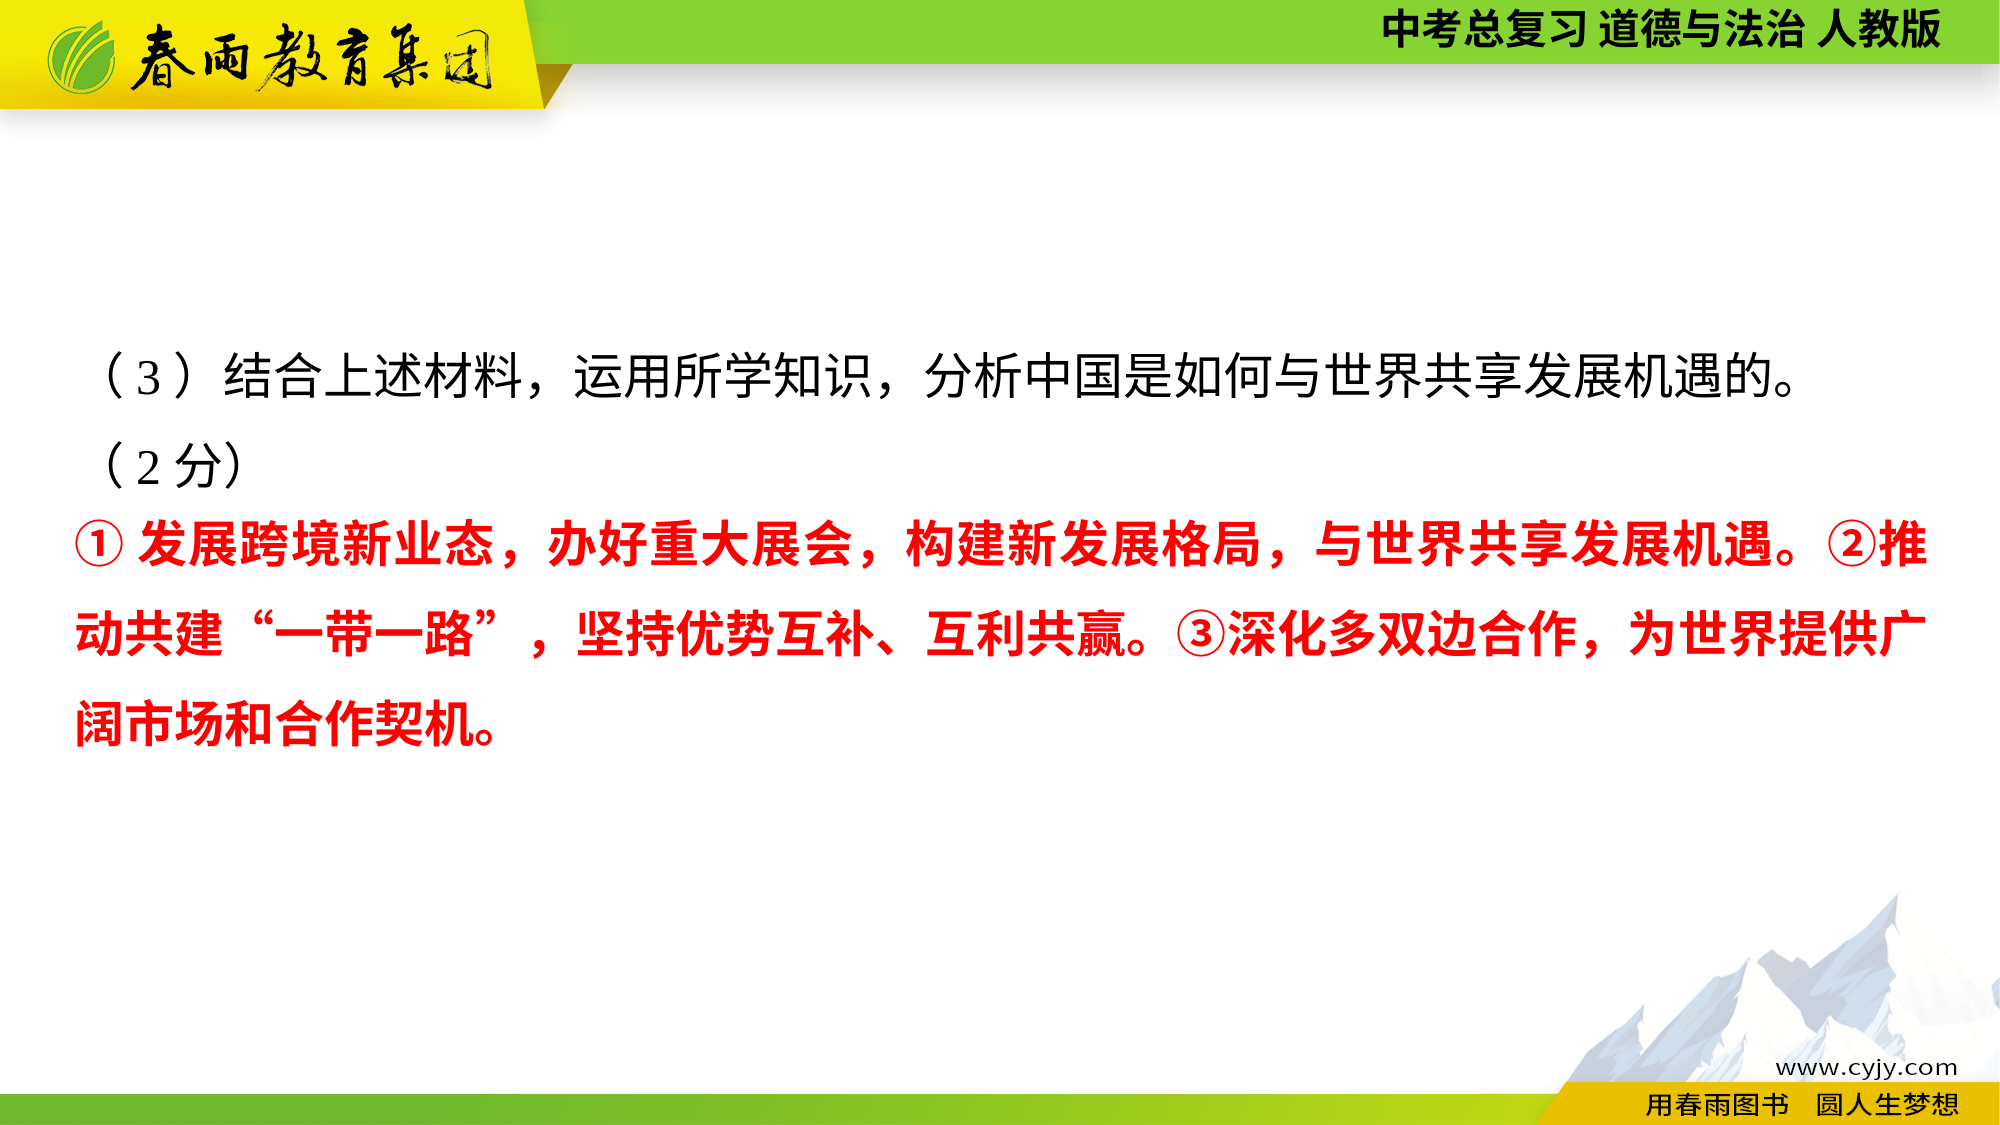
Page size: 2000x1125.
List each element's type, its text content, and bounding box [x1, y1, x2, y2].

text_box ①发展跨境新业态，办好重大展会，构建新发展格局，与世界共享发展机遇。②推动共建“一带一路”，坚持优势互补、互利共赢。③深化多双边合作，为世界提供广阔市场和合作契机。 [59, 475, 1944, 761]
picture [0, 0, 2000, 1125]
list （3）结合上述材料，运用所学知识，分析中国是如何与世界共享发展机遇的。 （2分） [59, 306, 1944, 475]
